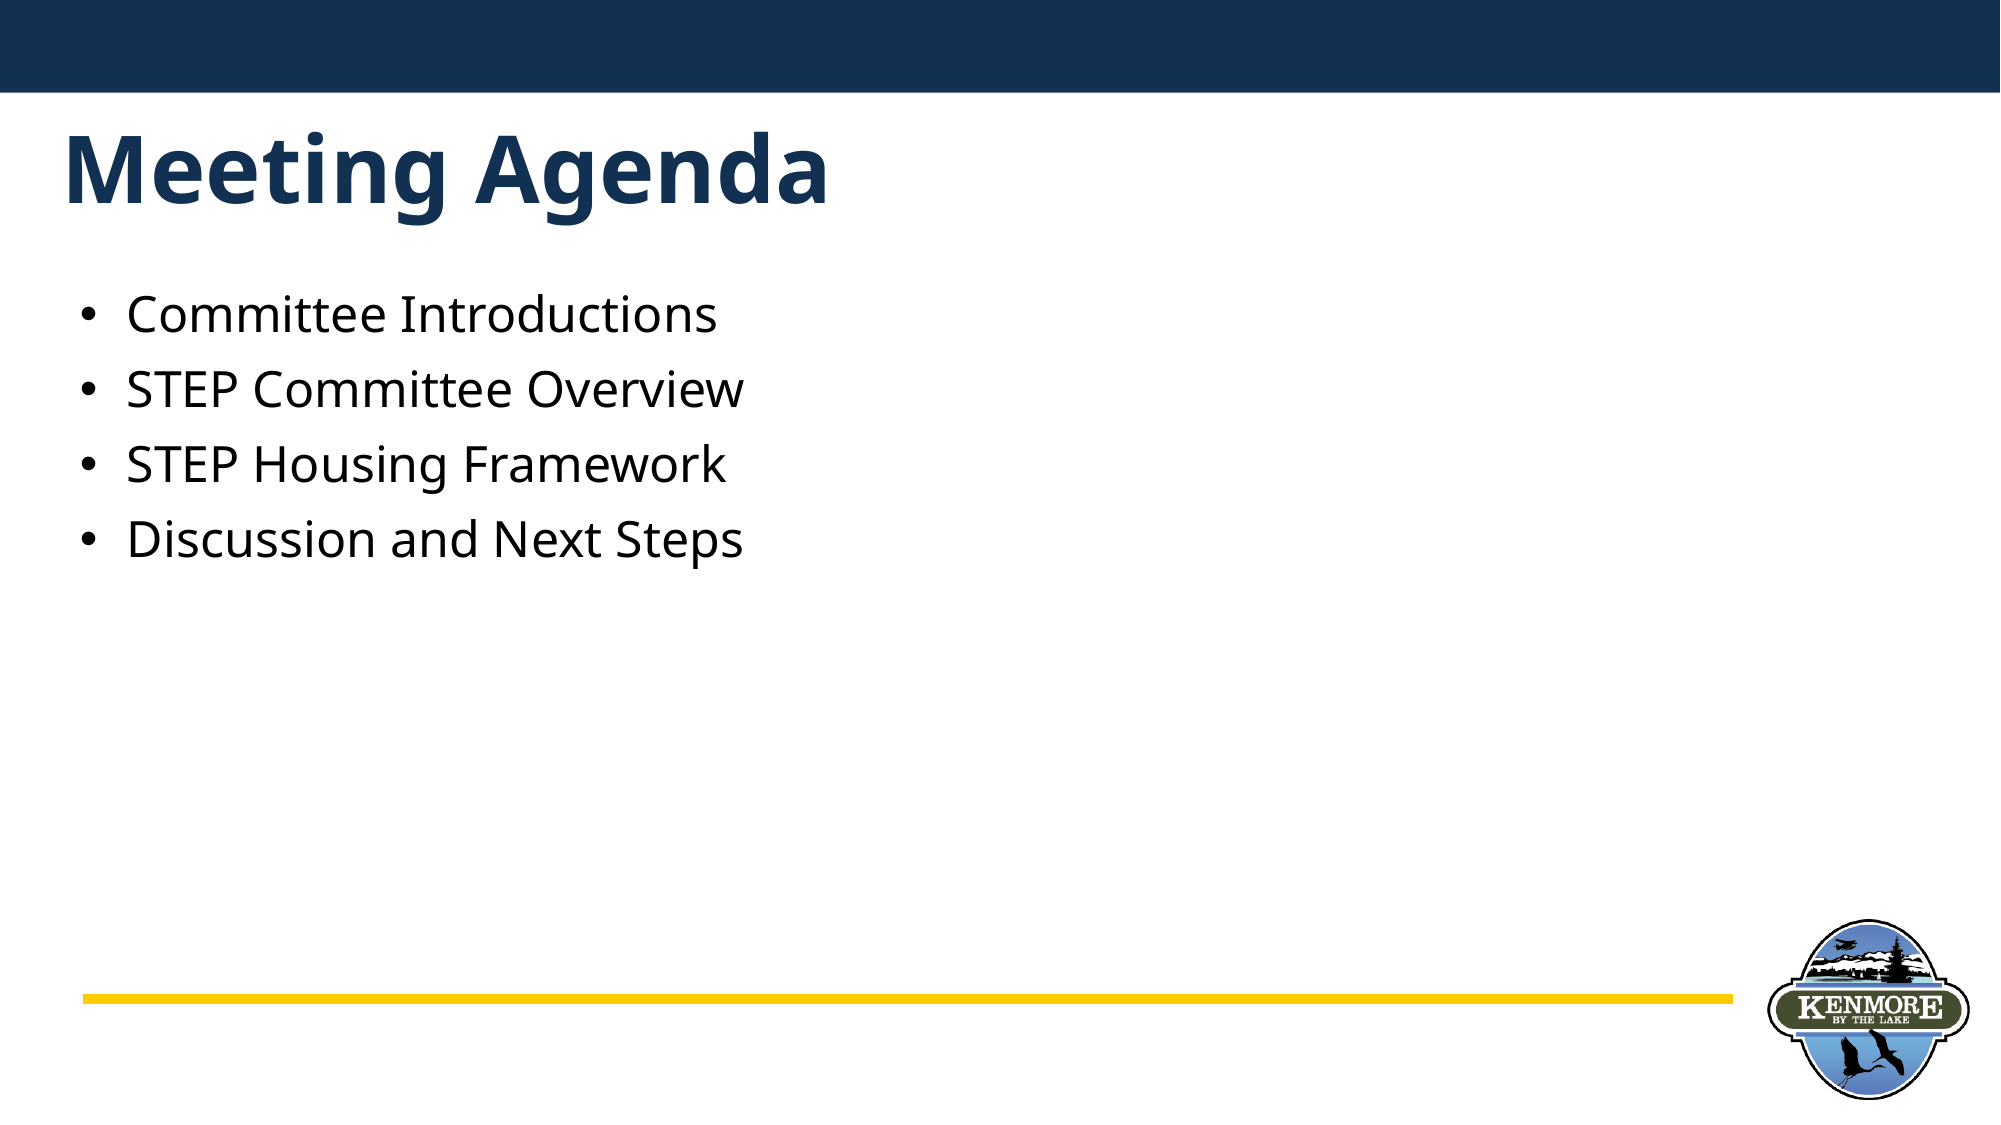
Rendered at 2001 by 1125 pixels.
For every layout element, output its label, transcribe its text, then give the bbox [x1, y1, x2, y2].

picture [1767, 919, 1970, 1100]
subtitle Committee Introductions STEP Committee Overview STEP Housing Framework Discussion and Next Steps [64, 281, 1100, 861]
text_box [0, 0, 2000, 94]
slide_number 2 [1412, 1042, 1863, 1103]
title Meeting Agenda [46, 94, 1940, 231]
